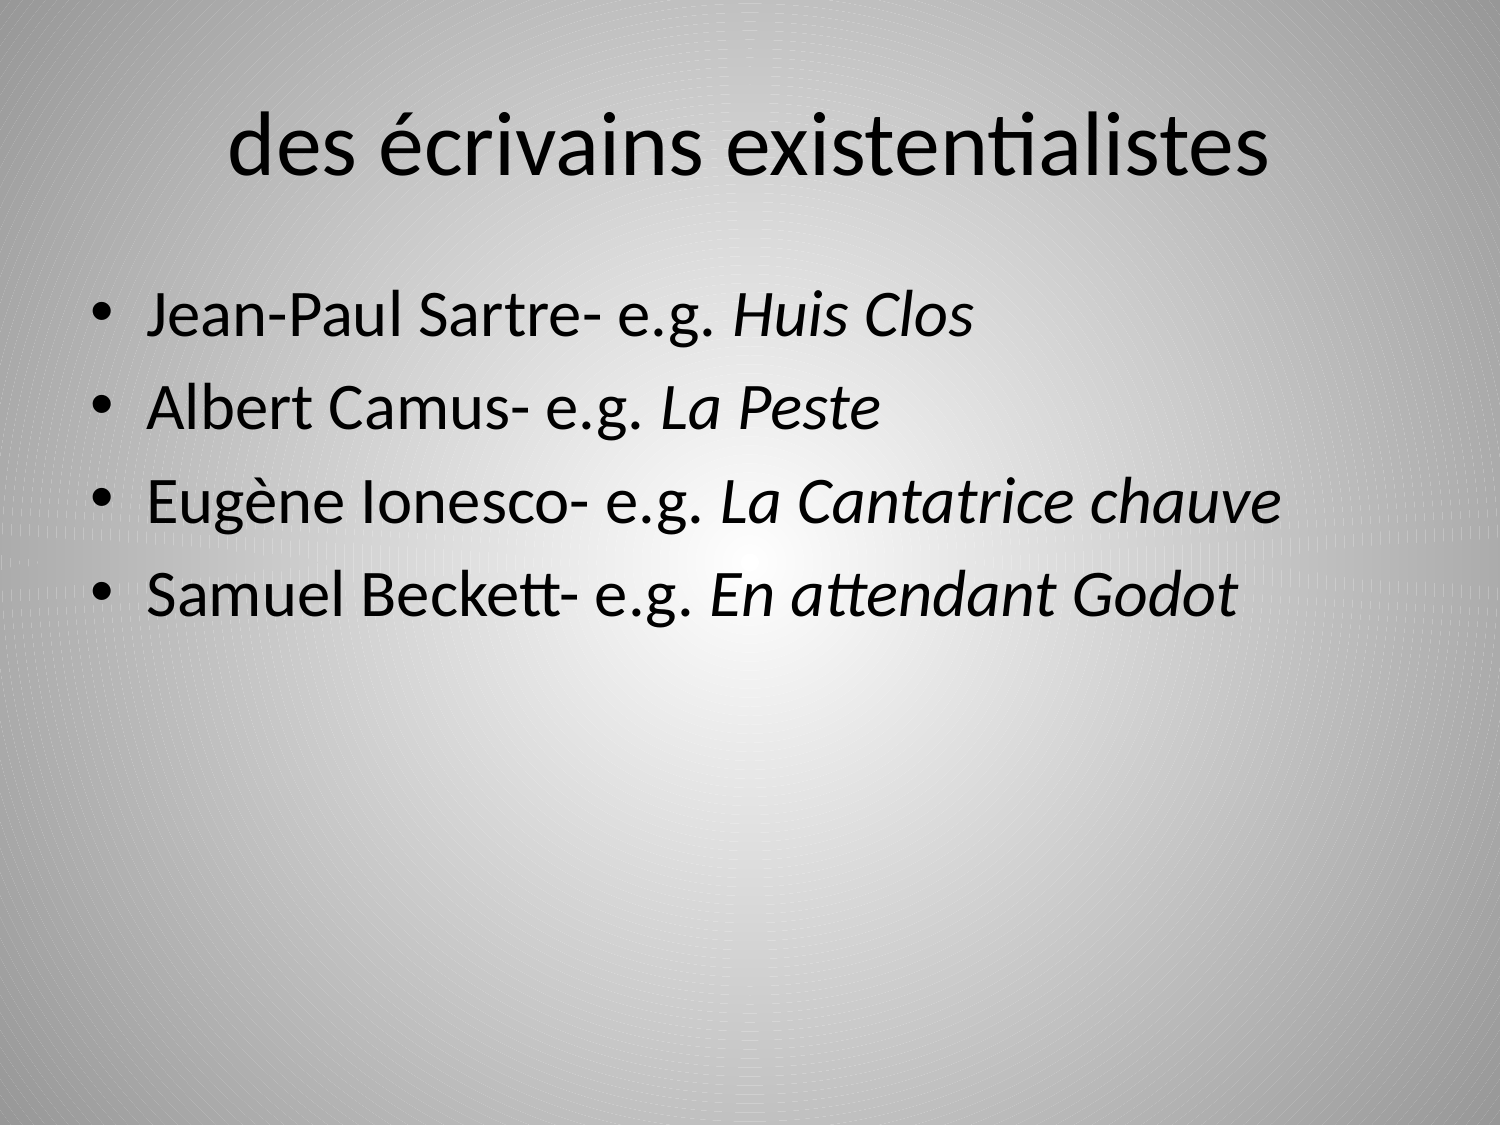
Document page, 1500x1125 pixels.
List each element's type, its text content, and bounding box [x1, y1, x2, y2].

list Jean-Paul Sartre- e.g. Huis Clos Albert Camus- e.g. La Peste Eugène Ionesco- e.g. La Cantatrice chauve Samuel Beckett- e.g. En attendant Godot [75, 262, 1425, 1005]
title des écrivains existentialistes [75, 45, 1425, 233]
